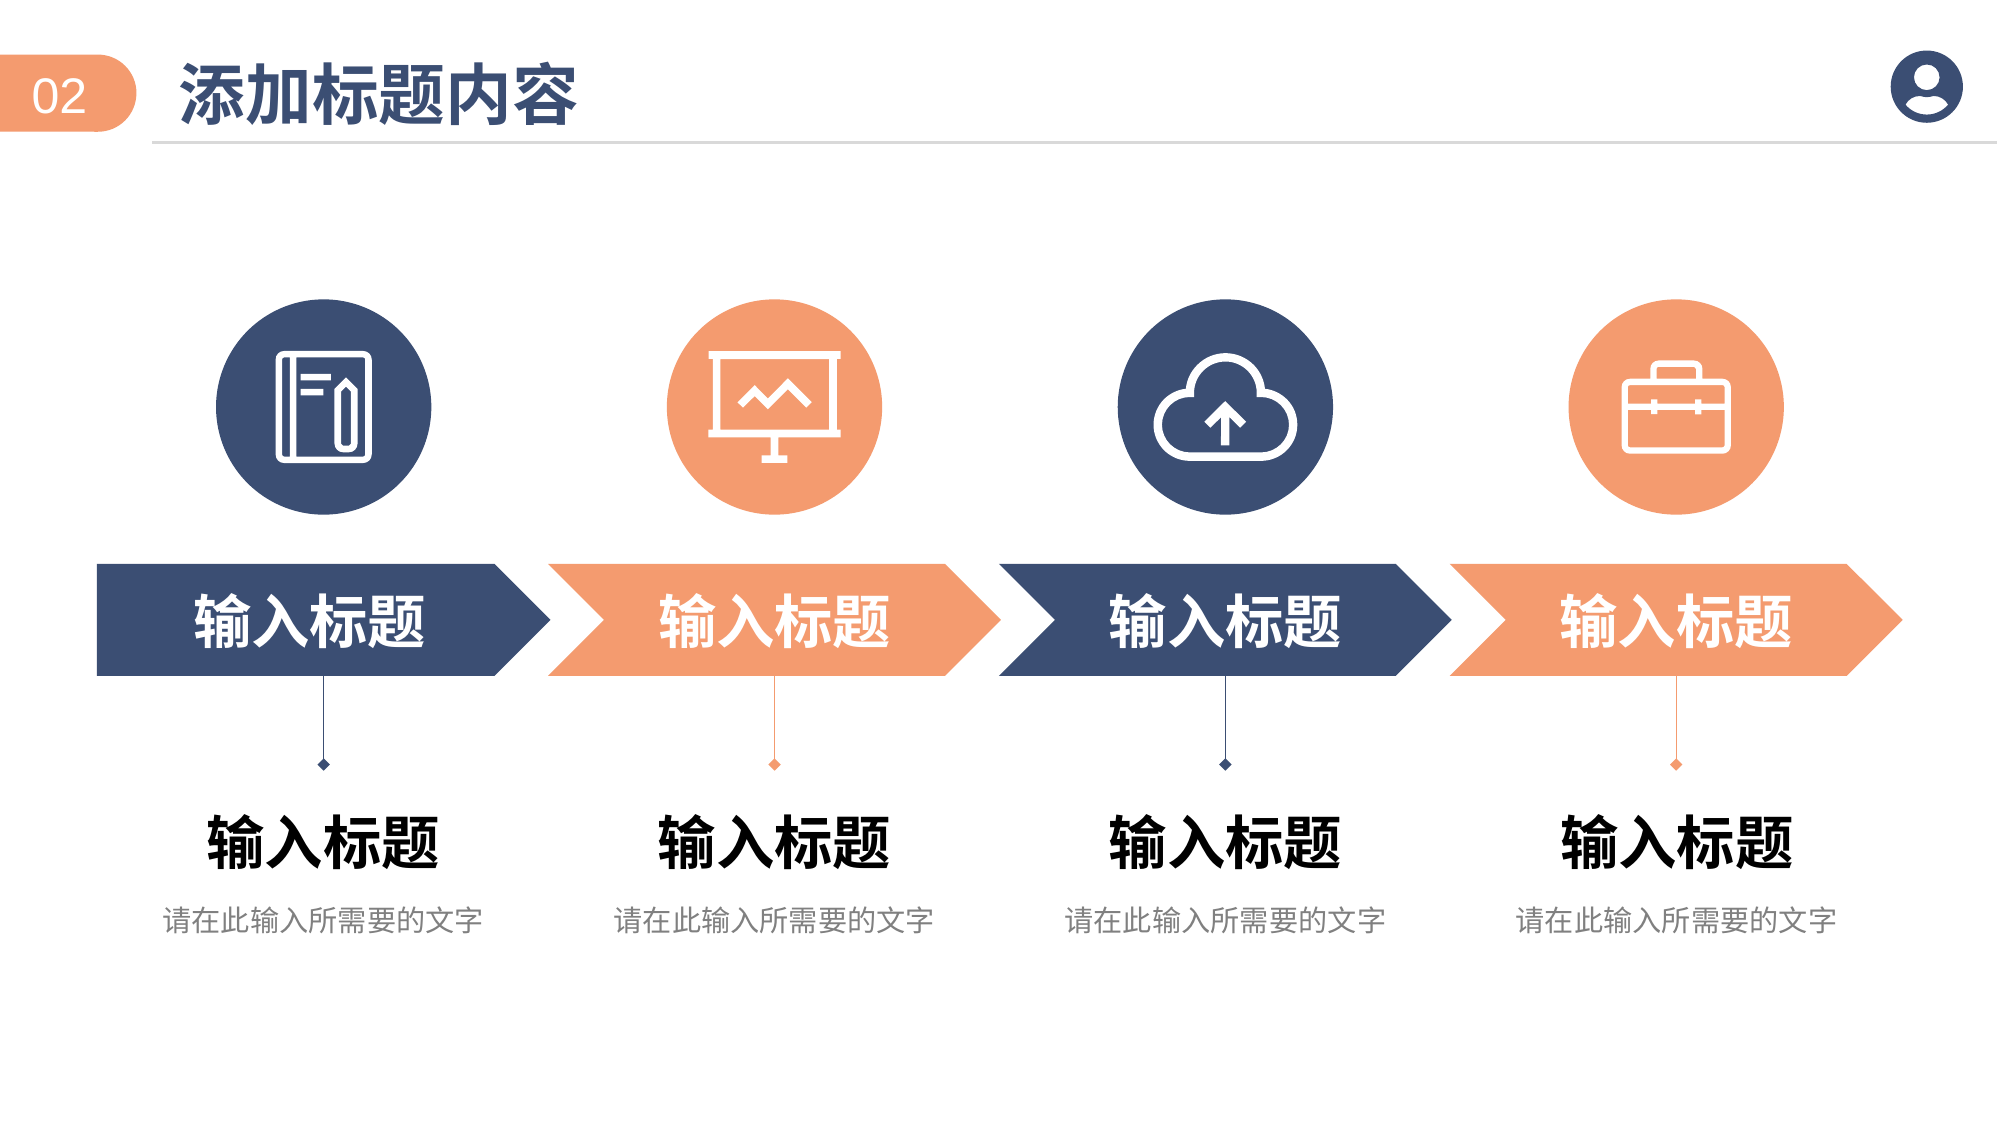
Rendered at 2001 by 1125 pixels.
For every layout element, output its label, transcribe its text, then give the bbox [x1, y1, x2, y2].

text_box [708, 351, 841, 463]
text_box [0, 54, 137, 132]
text_box 输入标题 [95, 562, 552, 677]
text_box 输入标题 [996, 562, 1454, 677]
text_box 02 [16, 55, 103, 131]
text_box [665, 298, 884, 516]
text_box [275, 350, 372, 464]
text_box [1153, 353, 1298, 461]
text_box [1567, 298, 1785, 516]
text_box 输入标题 [1447, 562, 1905, 677]
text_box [135, 799, 1865, 947]
text_box [214, 298, 433, 516]
text_box [1116, 298, 1335, 516]
text_box 输入标题 [545, 562, 1003, 677]
text_box [1621, 360, 1731, 454]
text_box 添加标题内容 [163, 21, 655, 165]
